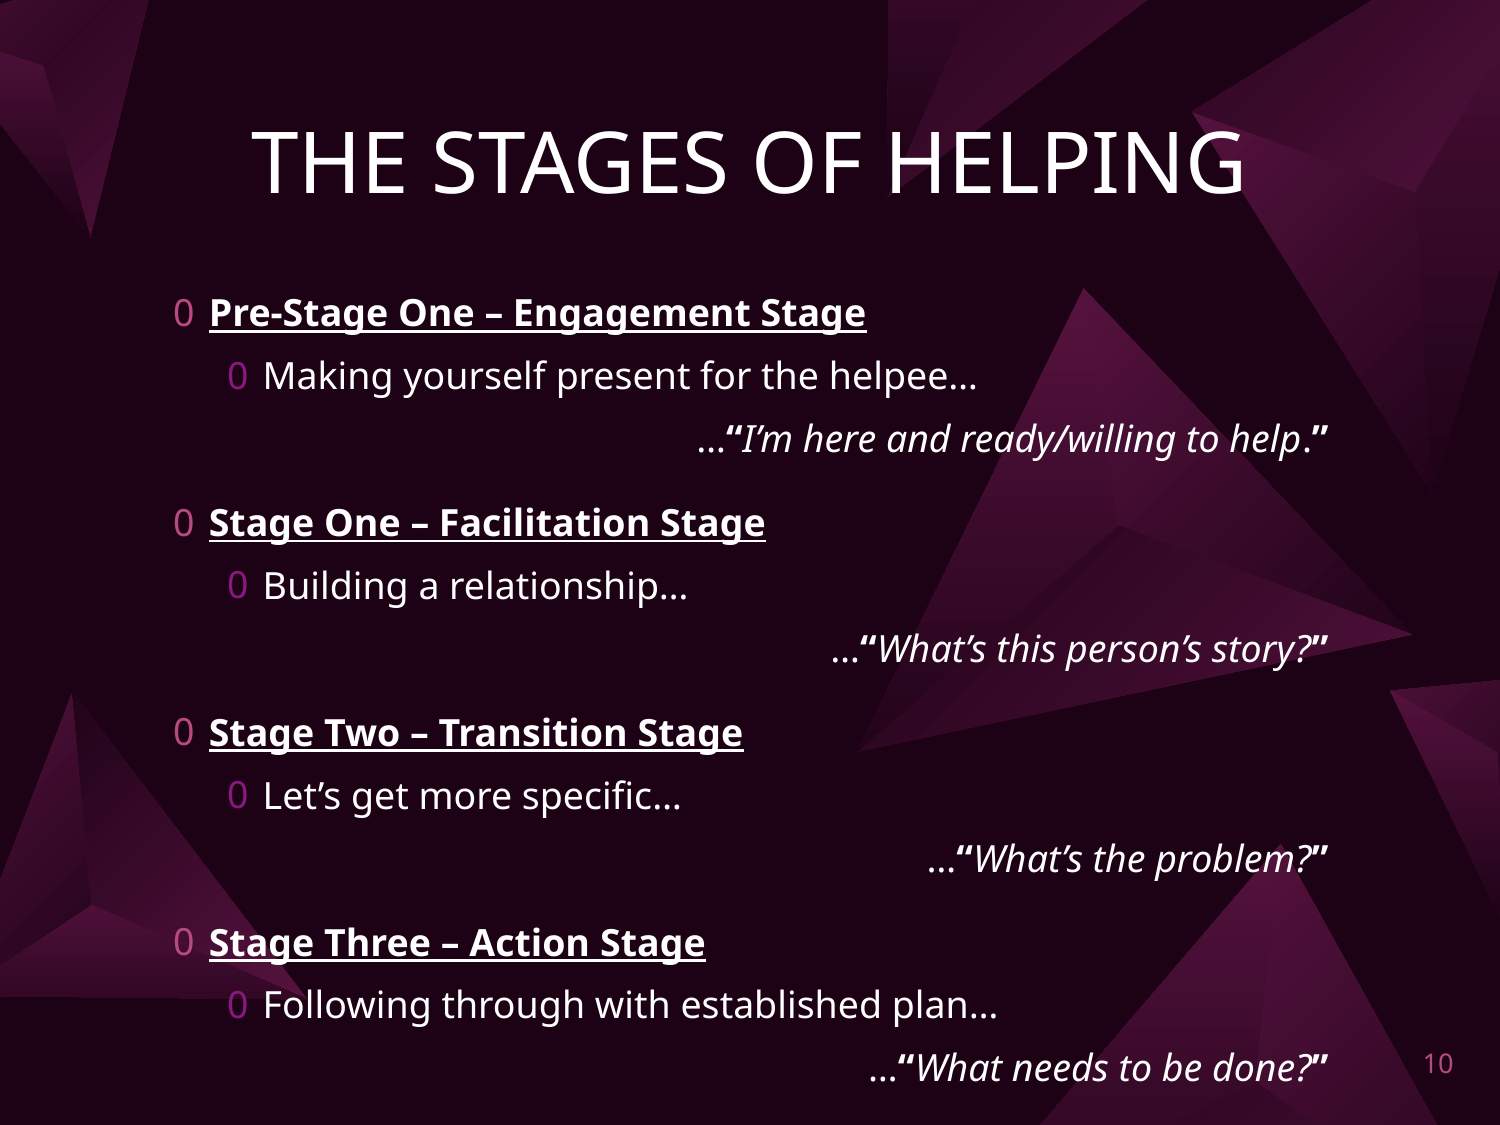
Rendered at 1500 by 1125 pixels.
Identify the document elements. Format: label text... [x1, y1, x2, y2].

title The Stages of Helping [218, 94, 1282, 225]
slide_number 10 [1402, 1022, 1469, 1109]
list Pre-Stage One – Engagement Stage Making yourself present for the helpee… …“I’m here and ready/willing to help.” Stage One – Facilitation Stage Building a relationship… …“What’s this person’s story?” Stage Two – Transition Stage Let’s get more specific… …“What’s the problem?” Stage Three – Action Stage Following through with established plan… …“What needs to be done?” [156, 263, 1344, 1052]
